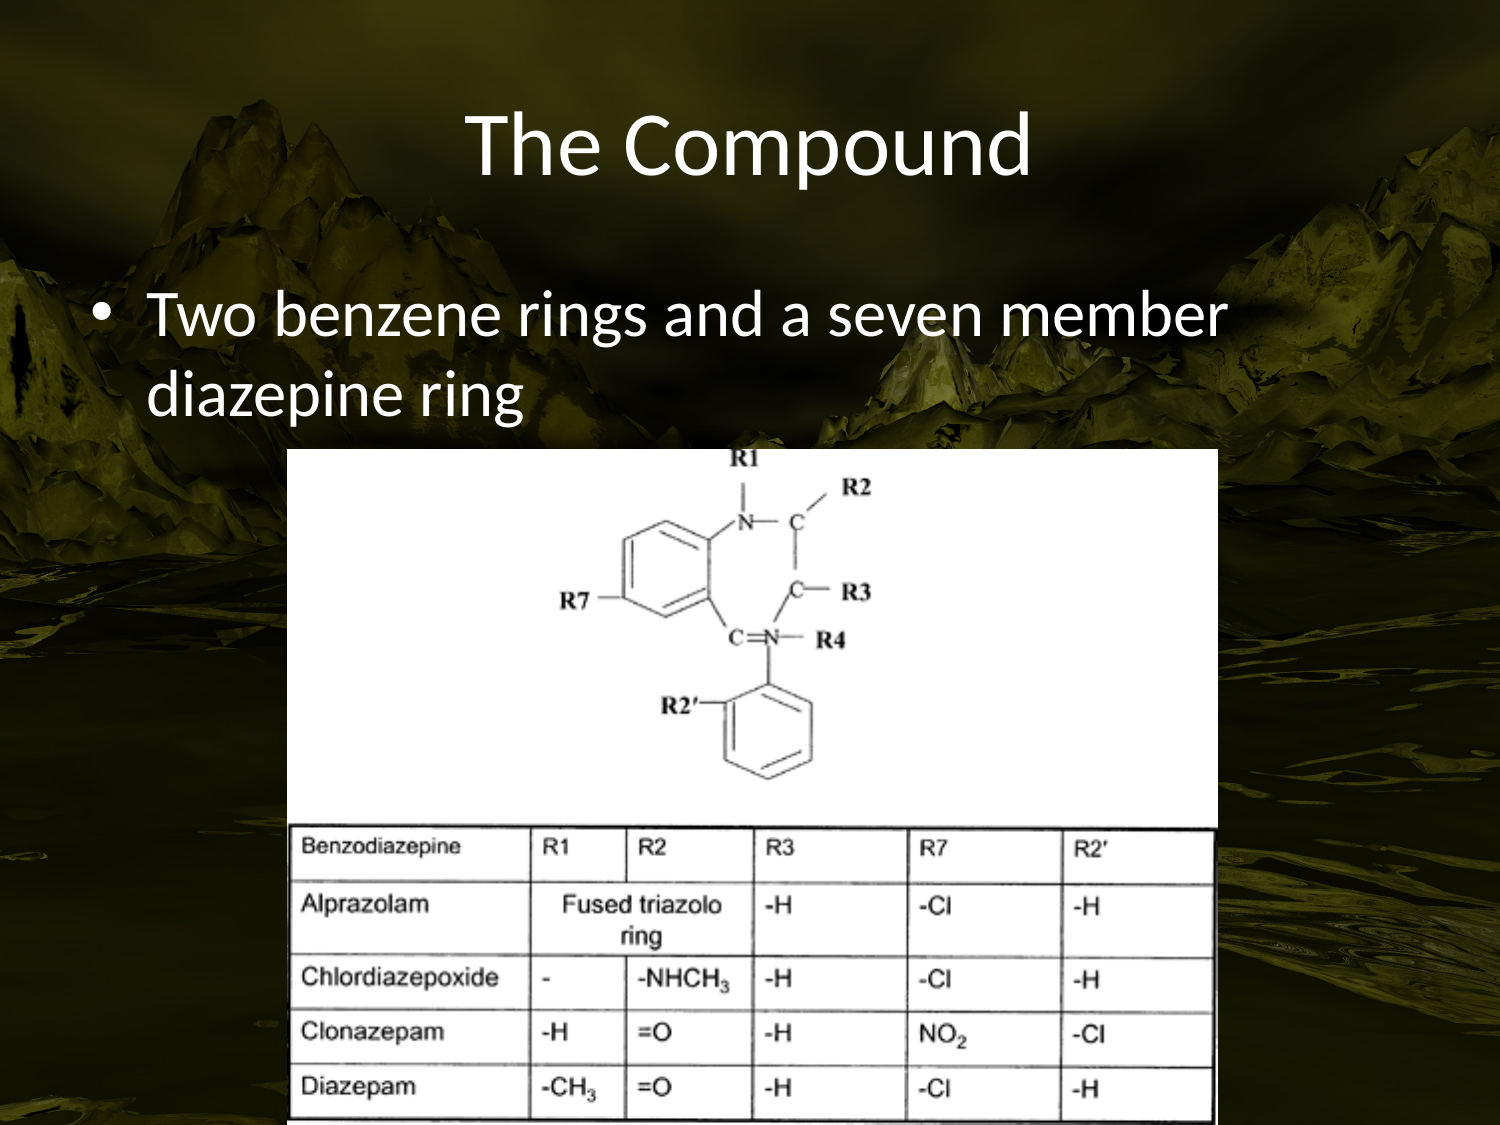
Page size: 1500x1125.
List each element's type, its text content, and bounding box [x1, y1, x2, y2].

list Two benzene rings and a seven member diazepine ring [75, 262, 1425, 1005]
title The Compound [75, 45, 1425, 233]
picture [0, 0, 1500, 1125]
